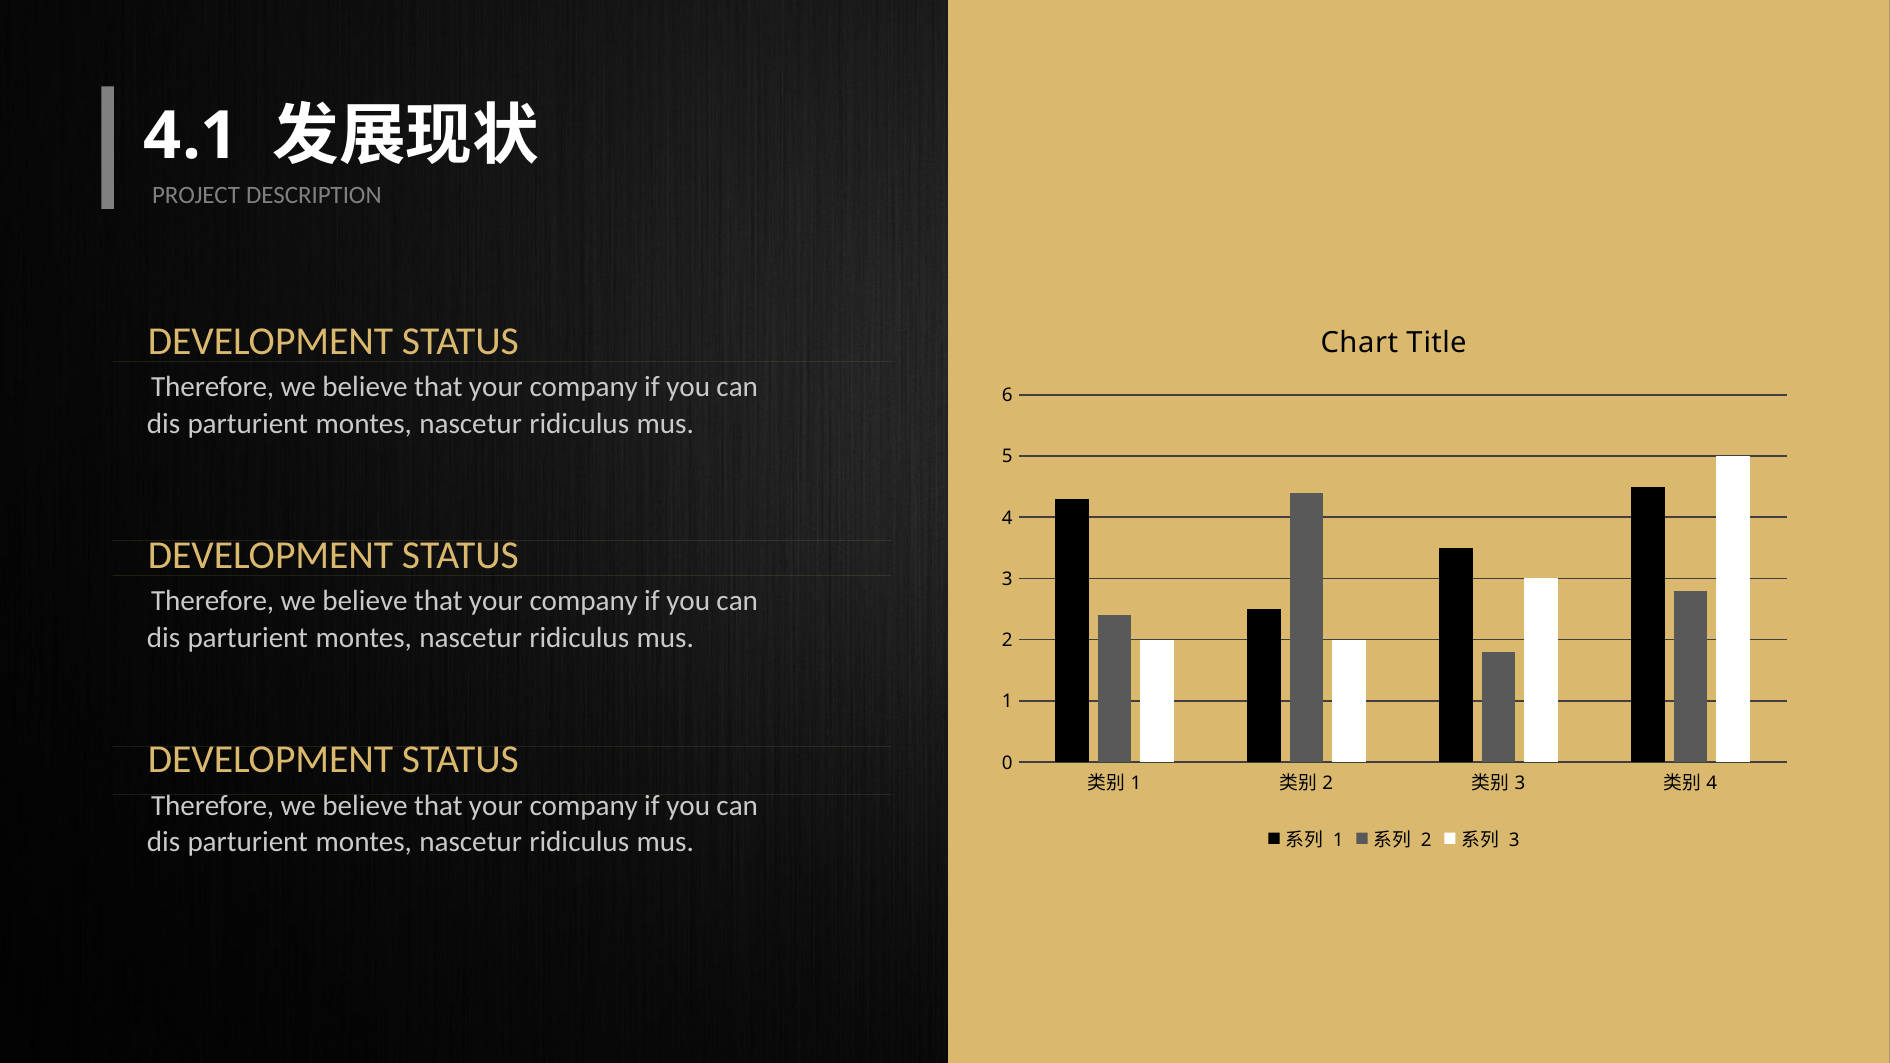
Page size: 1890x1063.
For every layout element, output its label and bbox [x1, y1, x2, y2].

picture [0, 0, 1890, 1063]
chart [985, 292, 1804, 859]
